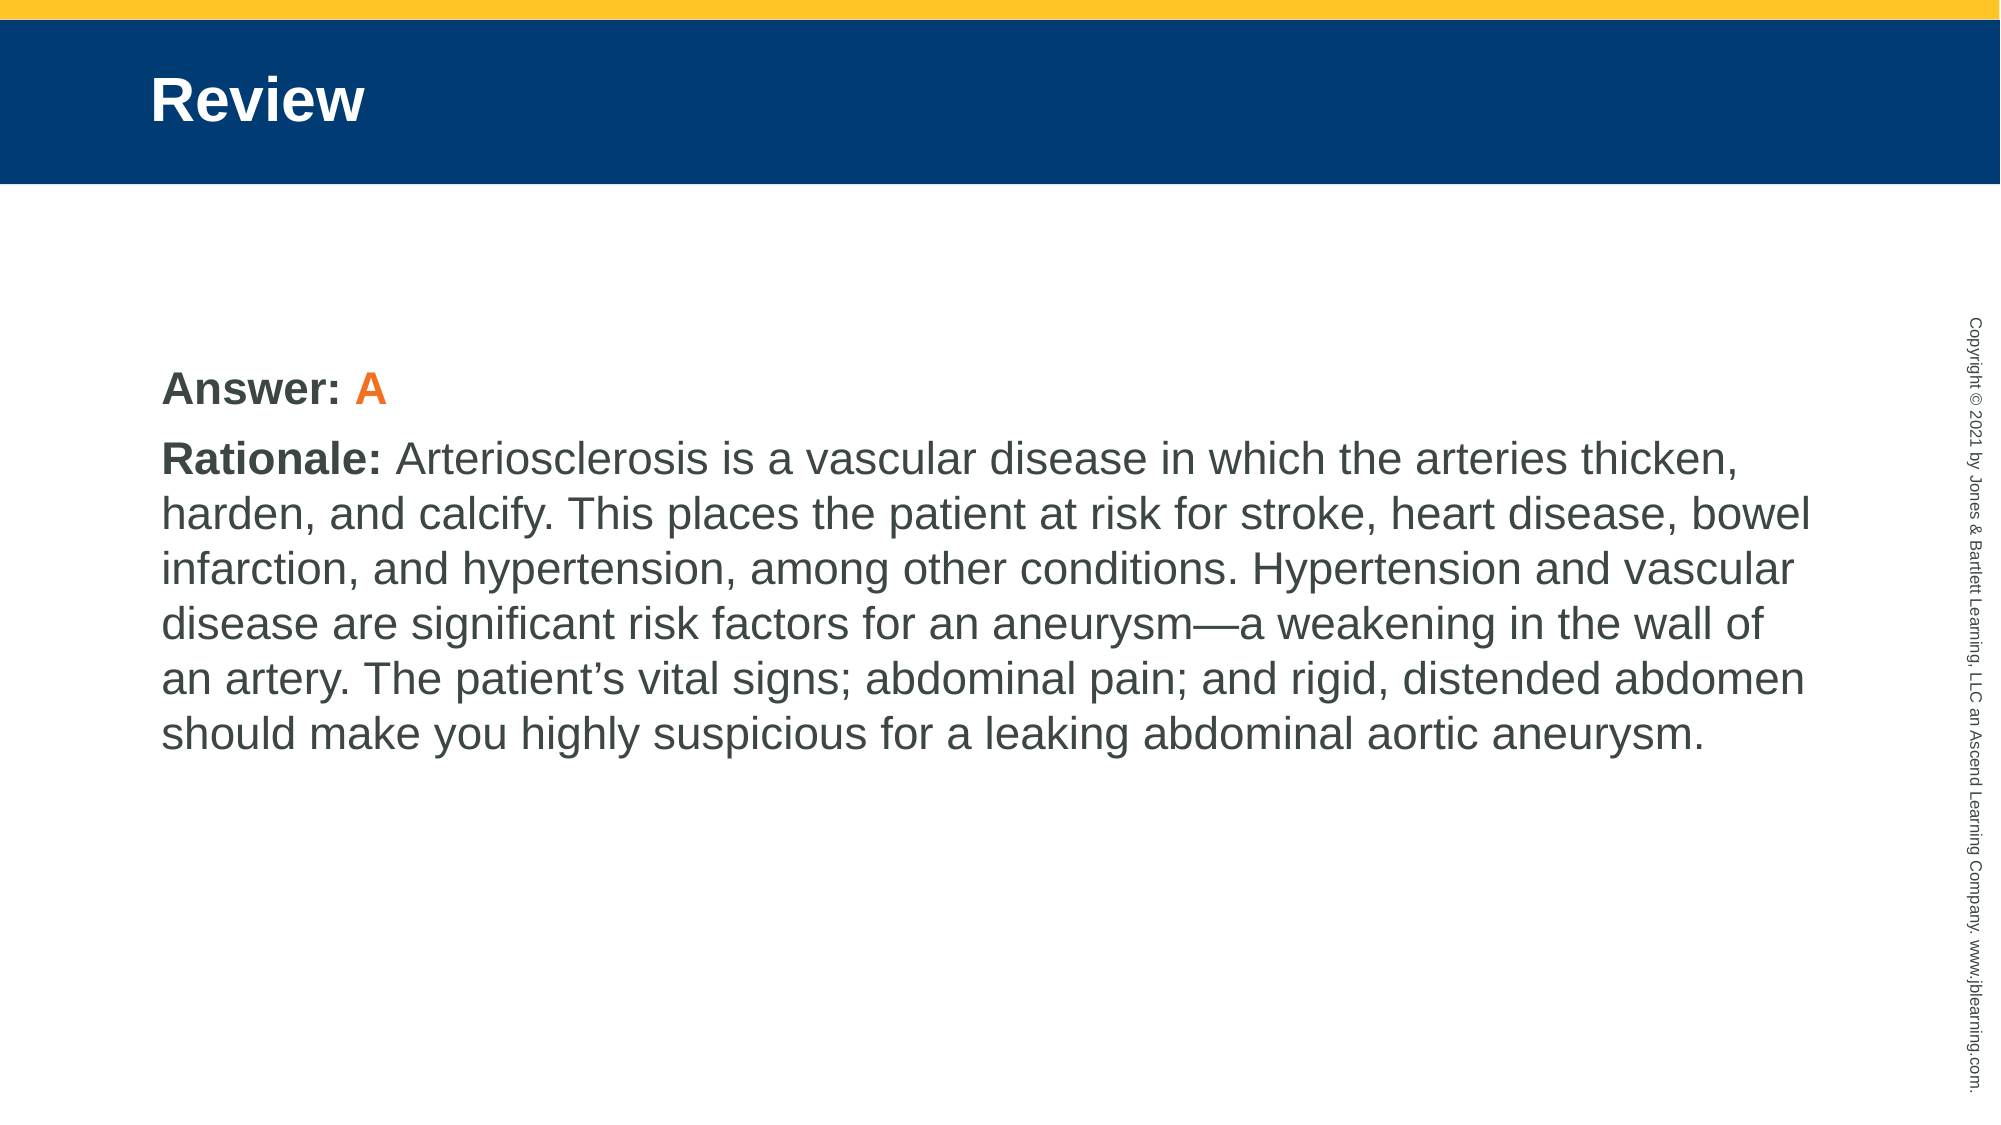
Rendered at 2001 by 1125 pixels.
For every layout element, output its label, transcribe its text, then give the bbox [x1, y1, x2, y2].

title Review [0, 19, 2000, 185]
list Answer: A Rationale: Arteriosclerosis is a vascular disease in which the arteries thicken, harden, and calcify. This places the patient at risk for stroke, heart disease, bowel infarction, and hypertension, among other conditions. Hypertension and vascular disease are significant risk factors for an aneurysm—a weakening in the wall of an artery. The patient’s vital signs; abdominal pain; and rigid, distended abdomen should make you highly suspicious for a leaking abdominal aortic aneurysm. [146, 361, 1859, 1016]
